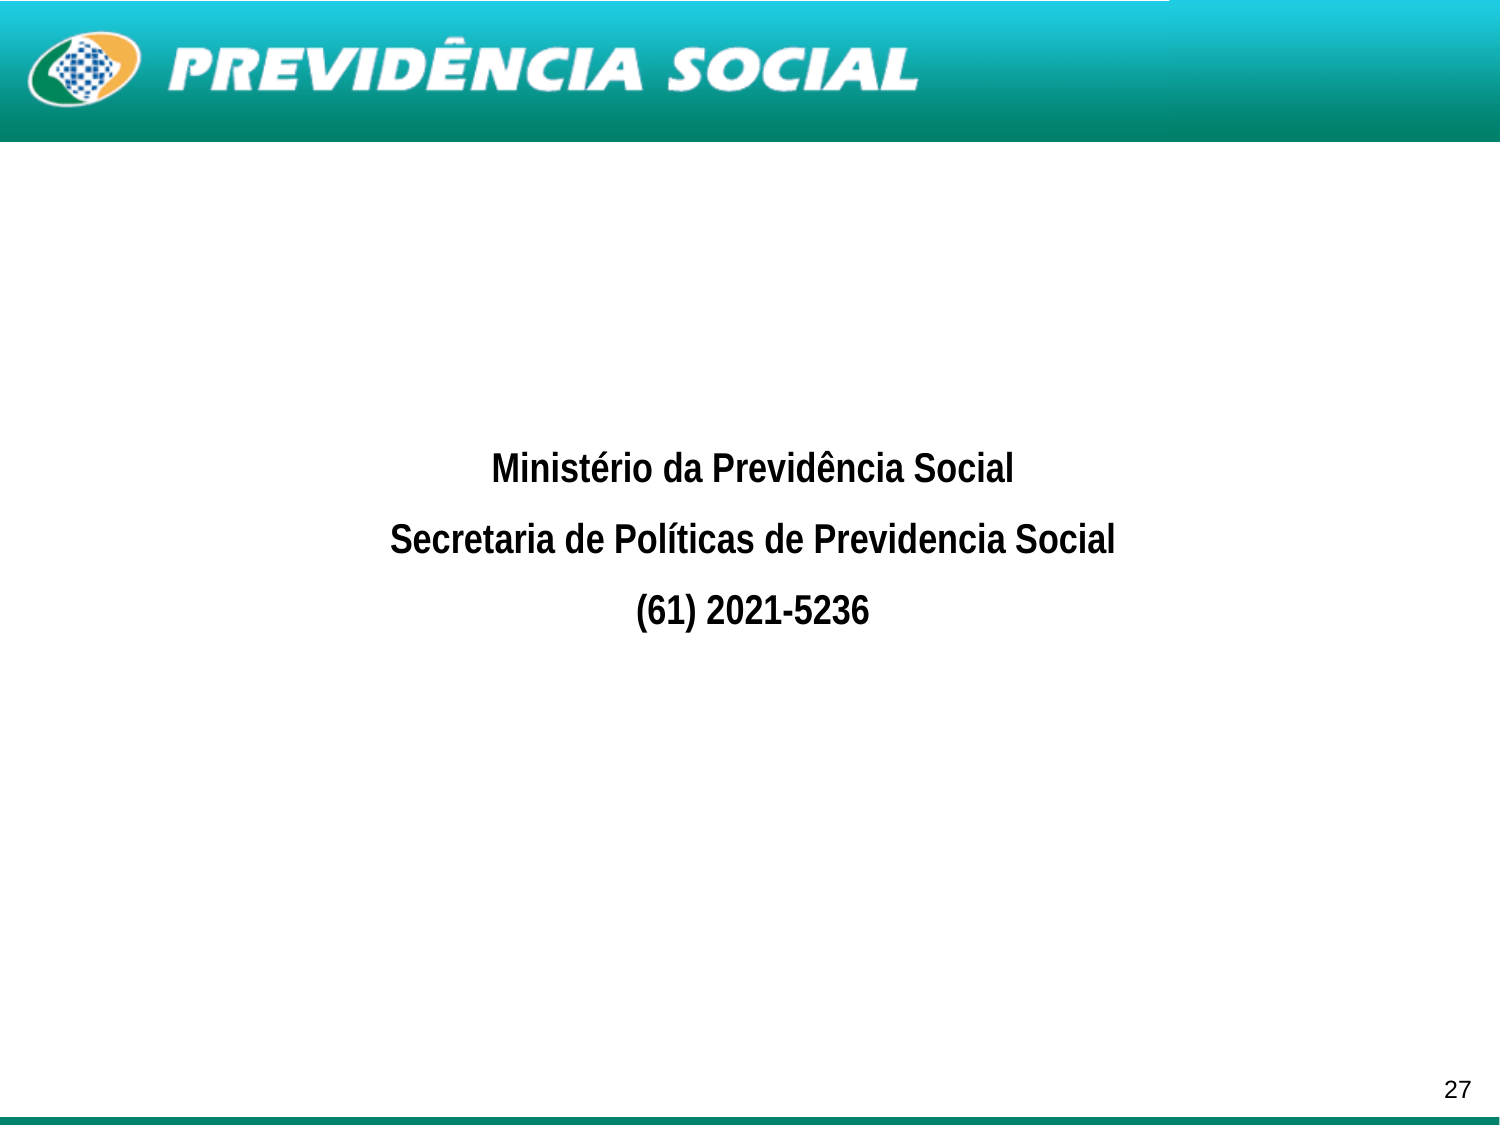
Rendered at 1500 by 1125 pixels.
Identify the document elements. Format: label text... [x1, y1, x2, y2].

picture [0, 1117, 1500, 1125]
text_box Ministério da Previdência Social Secretaria de Políticas de Previdencia Social (61) 2021-5236 [47, 433, 1459, 640]
picture [0, 0, 1500, 142]
